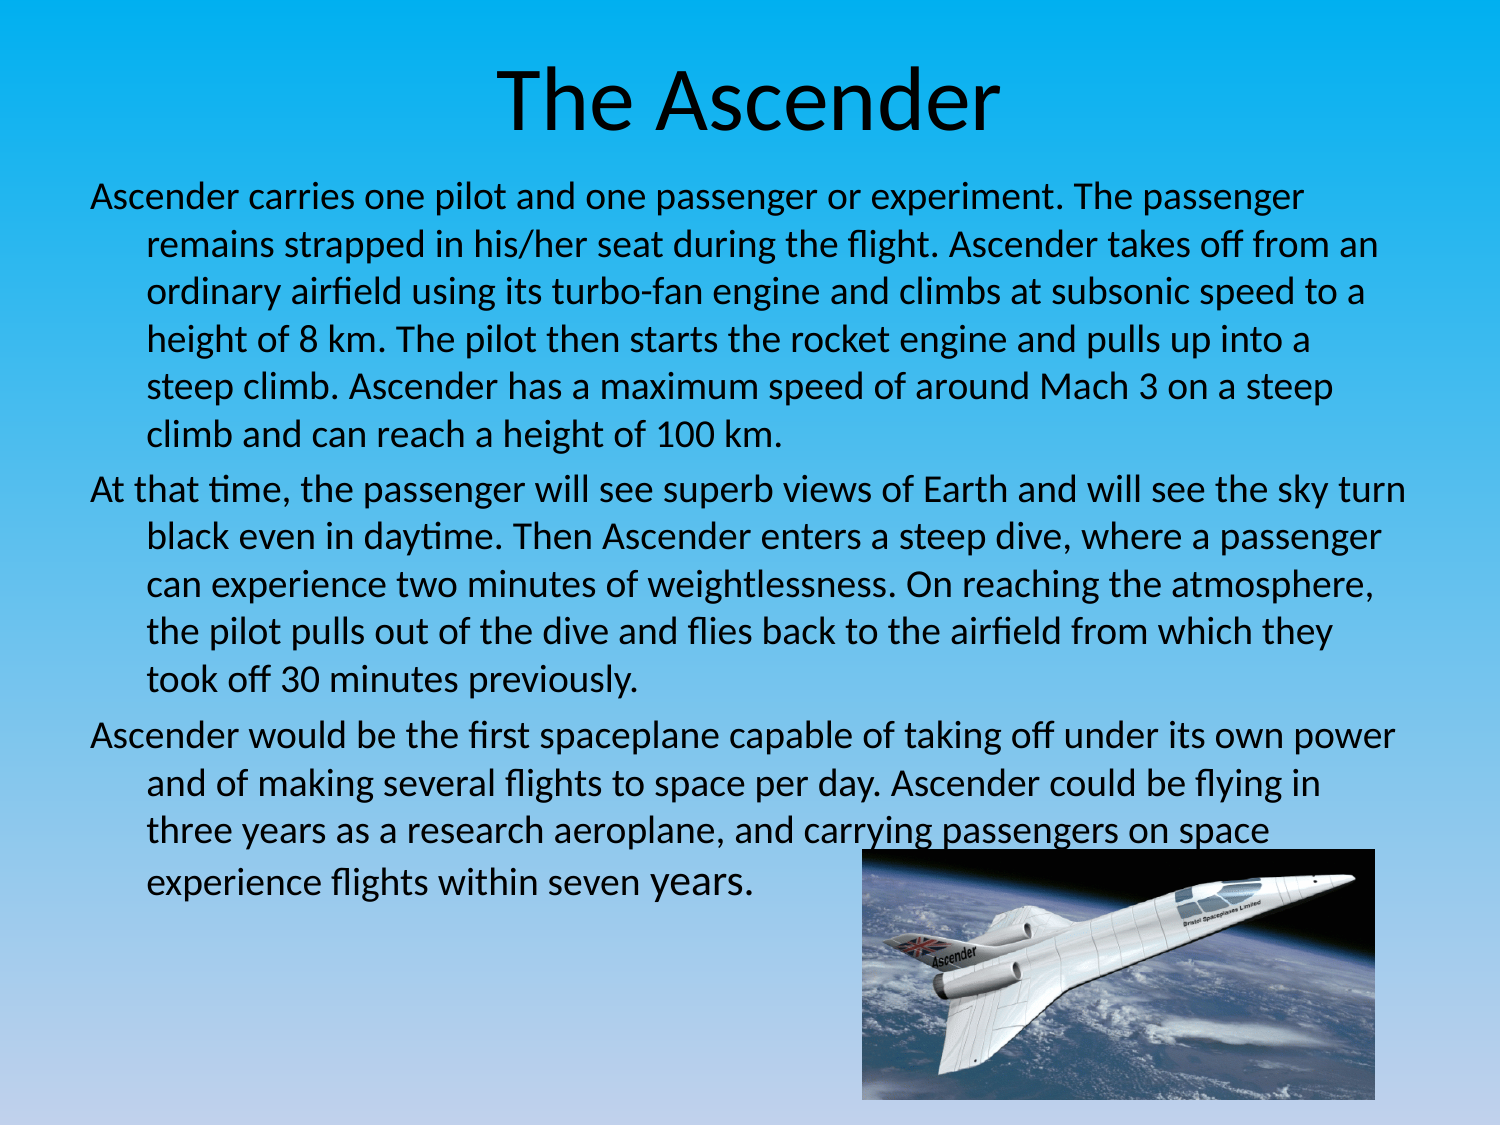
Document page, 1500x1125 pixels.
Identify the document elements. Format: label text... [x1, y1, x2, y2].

list Ascender carries one pilot and one passenger or experiment. The passenger remains strapped in his/her seat during the flight. Ascender takes off from an ordinary airfield using its turbo-fan engine and climbs at subsonic speed to a height of 8 km. The pilot then starts the rocket engine and pulls up into a steep climb. Ascender has a maximum speed of around Mach 3 on a steep climb and can reach a height of 100 km. At that time, the passenger will see superb views of Earth and will see the sky turn black even in daytime. Then Ascender enters a steep dive, where a passenger can experience two minutes of weightlessness. On reaching the atmosphere, the pilot pulls out of the dive and flies back to the airfield from which they took off 30 minutes previously. Ascender would be the first spaceplane capable of taking off under its own power and of making several flights to space per day. Ascender could be flying in three years as a research aeroplane, and carrying passengers on space experience flights within seven years. [75, 162, 1425, 913]
title The Ascender [75, 0, 1425, 162]
picture [862, 849, 1376, 1100]
